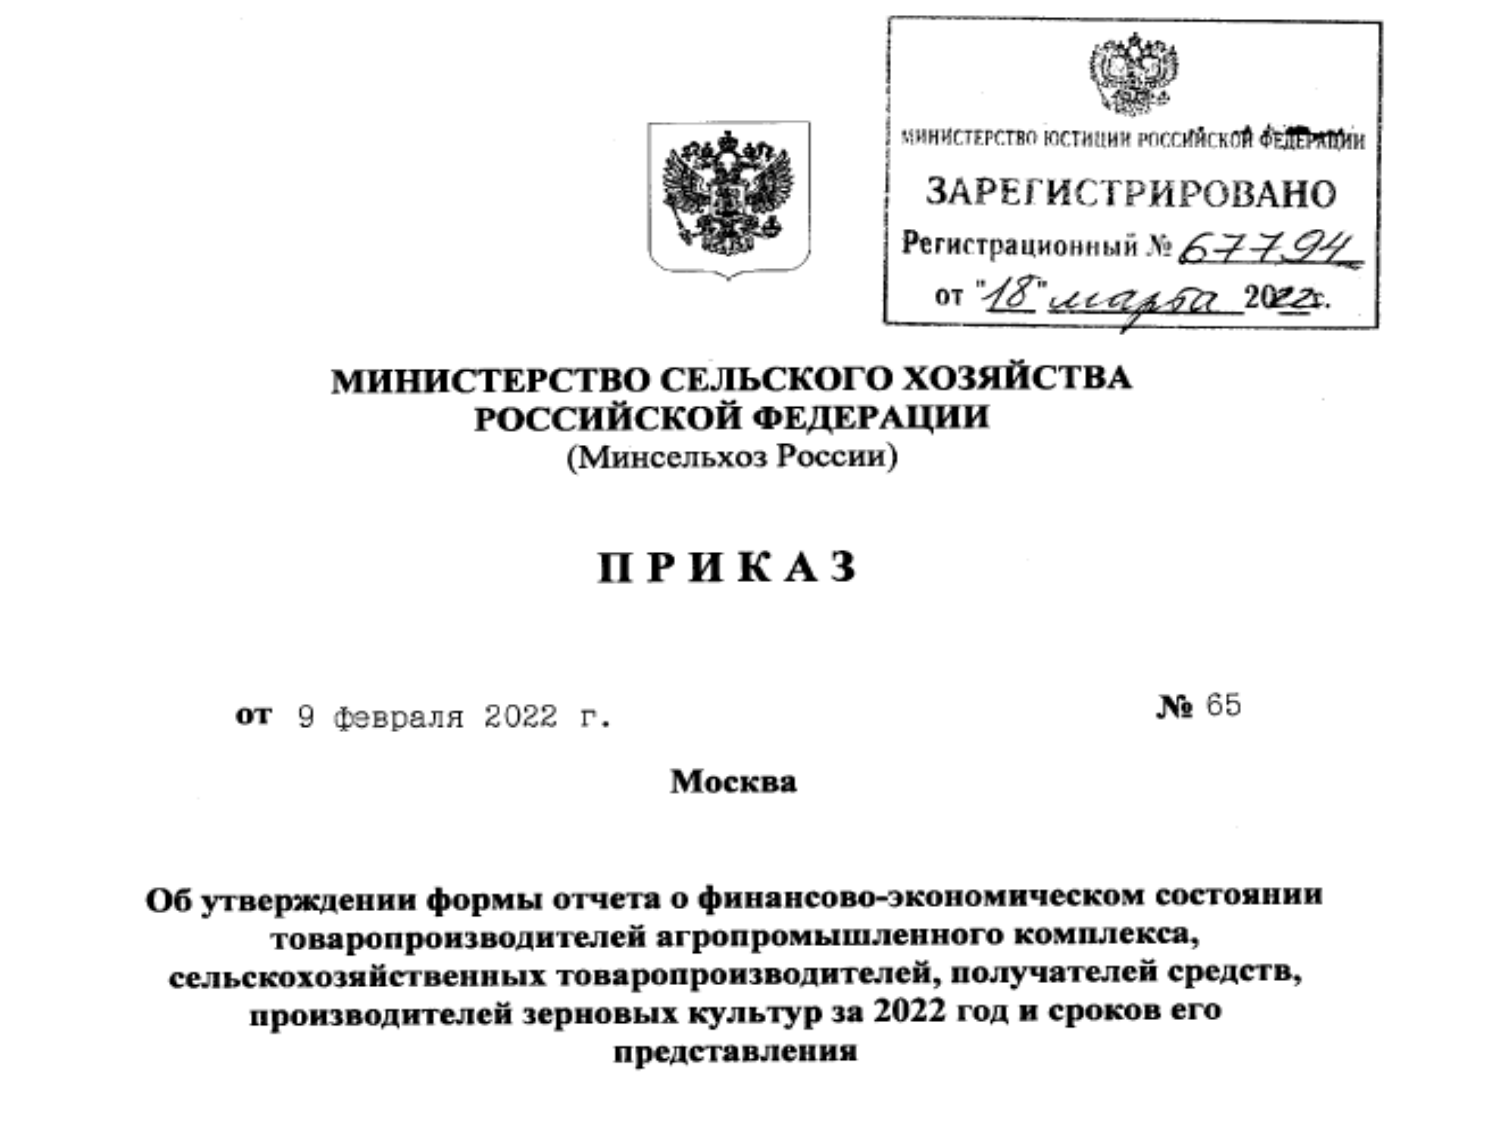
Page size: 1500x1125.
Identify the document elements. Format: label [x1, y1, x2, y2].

picture [100, 10, 1400, 1095]
